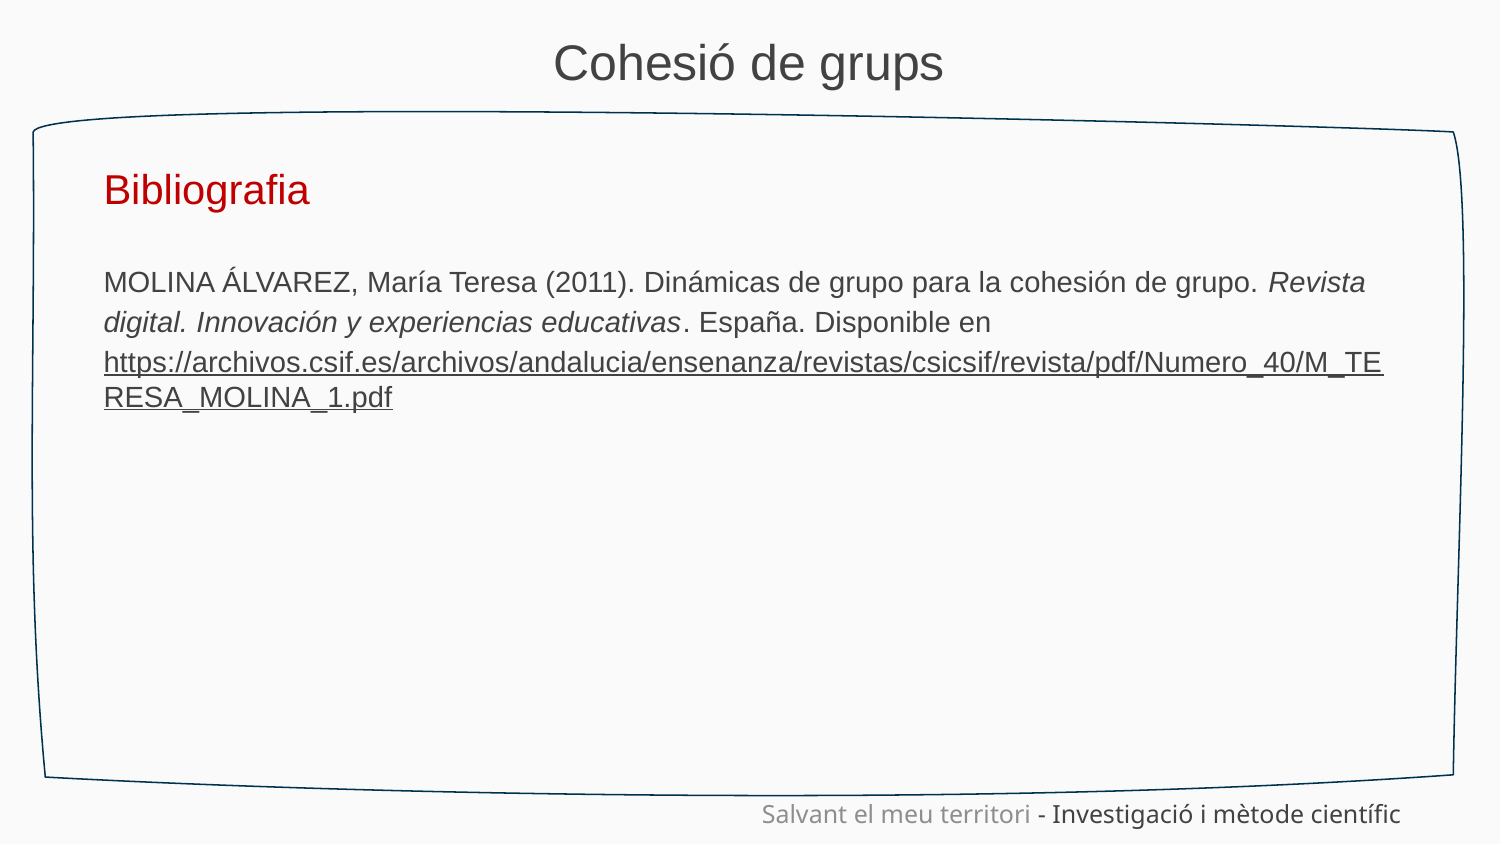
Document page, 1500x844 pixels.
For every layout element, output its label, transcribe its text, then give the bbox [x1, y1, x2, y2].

text_box [32, 111, 1464, 790]
text_box Salvant el meu territori - Investigació i mètode científic [88, 790, 1417, 844]
title Cohesió de grups [0, 20, 1499, 106]
list MOLINA ÁLVAREZ, María Teresa (2011). Dinámicas de grupo para la cohesión de grupo. Revista digital. Innovación y experiencias educativas. España. Disponible en https://archivos.csif.es/archivos/andalucia/ensenanza/revistas/csicsif/revista/pdf/Numero_40/M_TERESA_MOLINA_1.pdf [88, 242, 1417, 747]
text_box Bibliografia [88, 147, 1417, 234]
